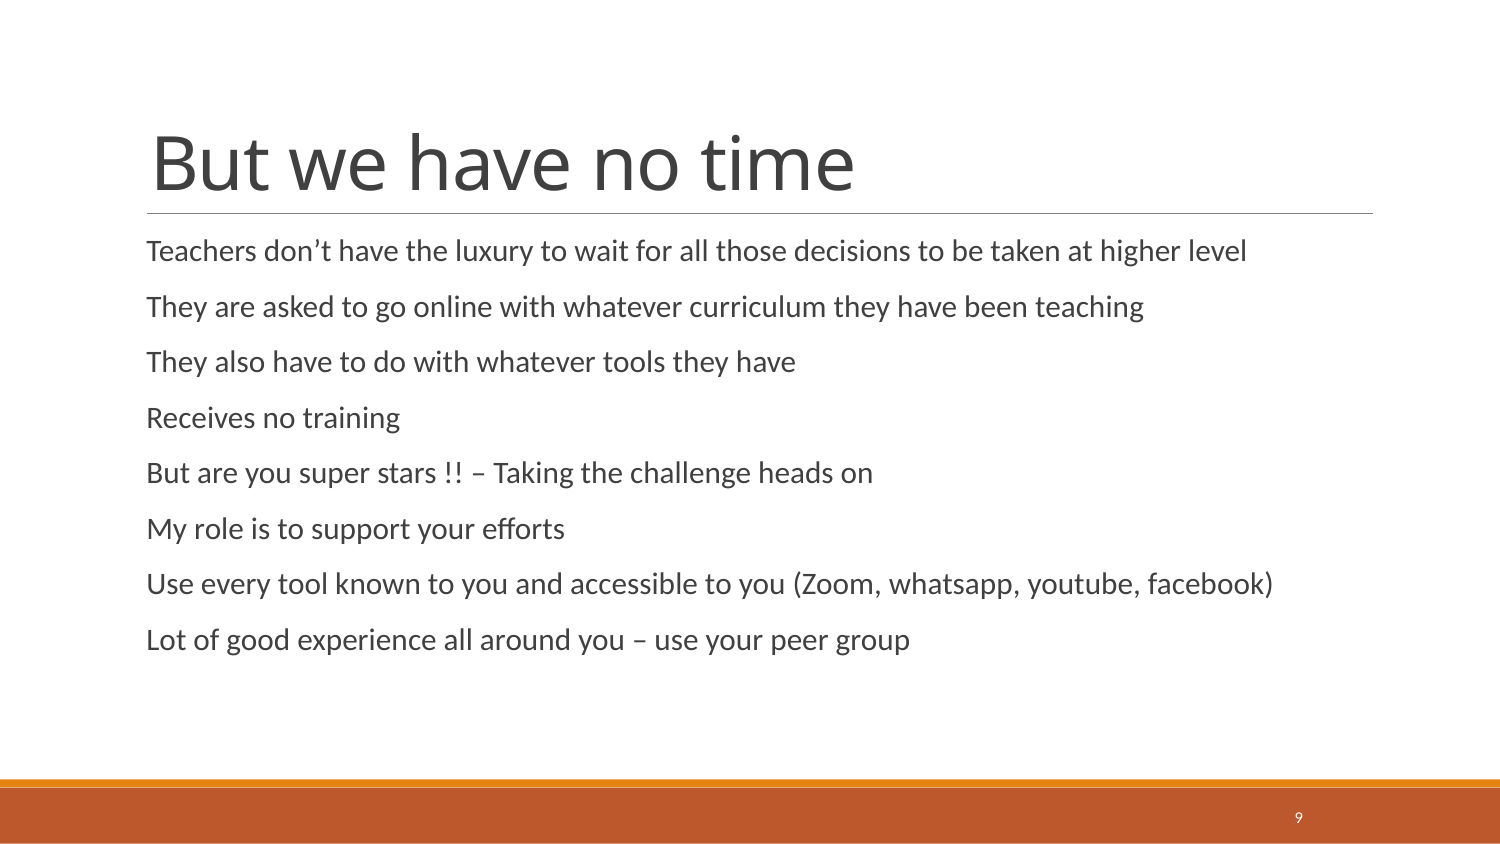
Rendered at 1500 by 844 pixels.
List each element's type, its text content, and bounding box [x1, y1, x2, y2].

slide_number 9 [1218, 794, 1380, 840]
title But we have no time [135, 35, 1373, 214]
list Teachers don’t have the luxury to wait for all those decisions to be taken at higher level They are asked to go online with whatever curriculum they have been teaching They also have to do with whatever tools they have Receives no training But are you super stars !! – Taking the challenge heads on My role is to support your efforts Use every tool known to you and accessible to you (Zoom, whatsapp, youtube, facebook) Lot of good experience all around you – use your peer group [135, 227, 1373, 723]
